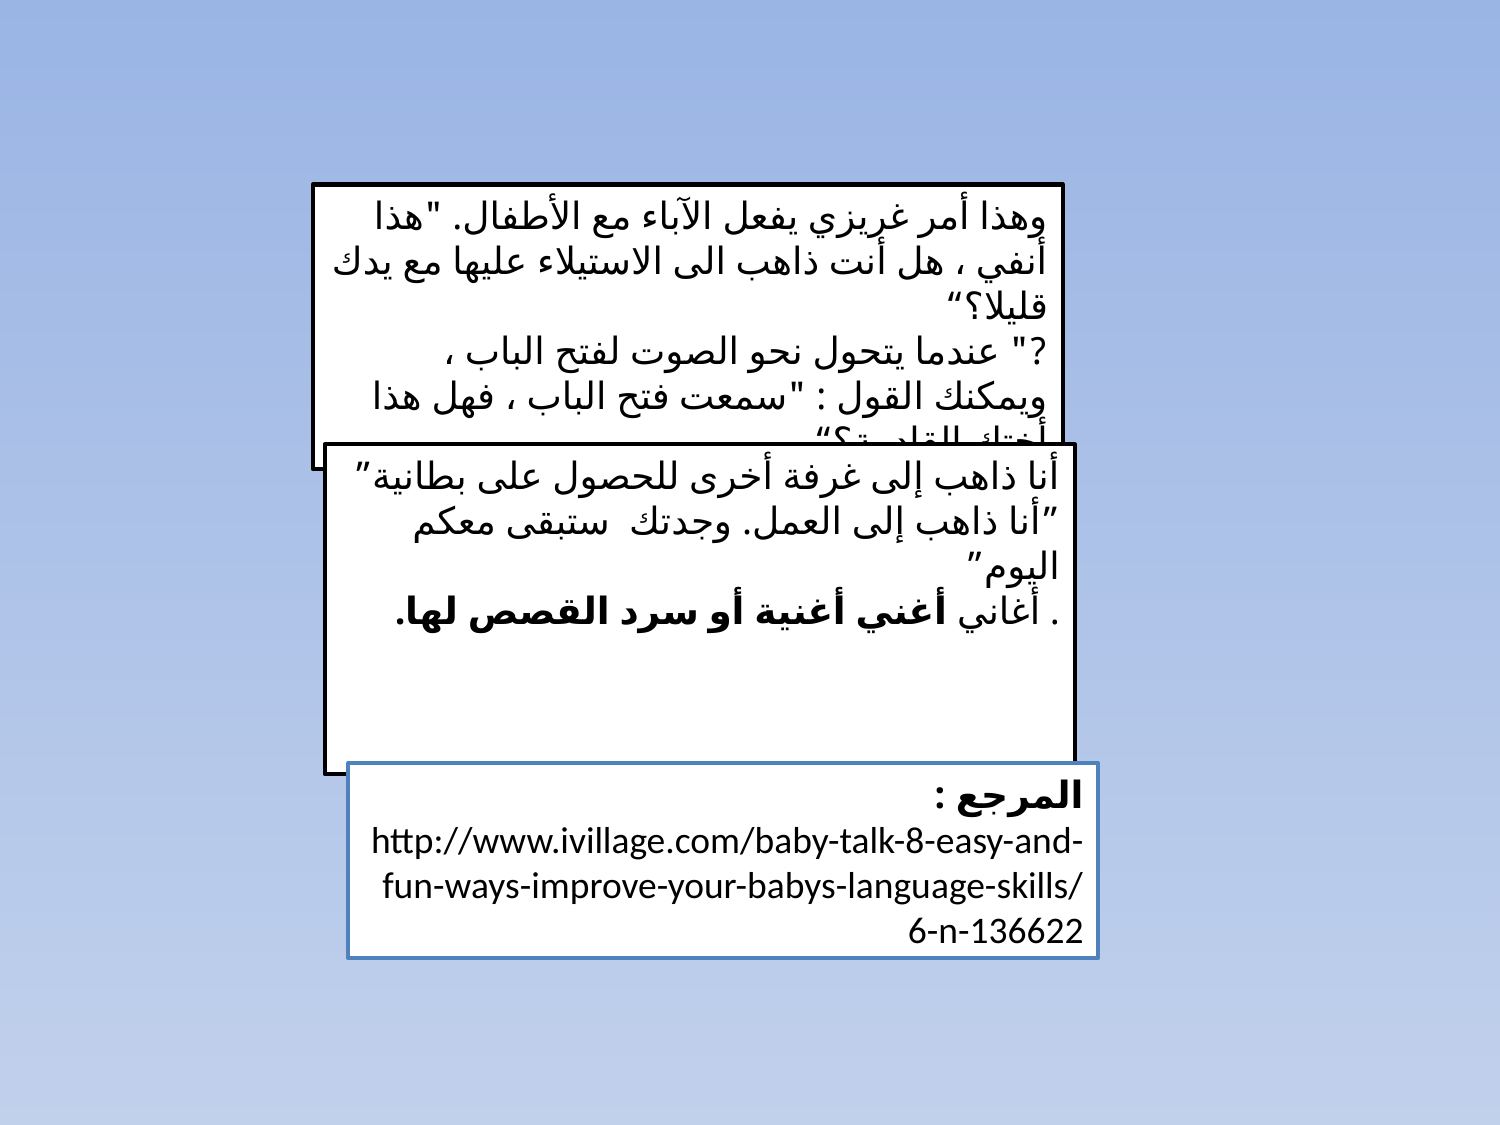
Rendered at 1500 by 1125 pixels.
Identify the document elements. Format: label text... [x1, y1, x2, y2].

text_box وهذا أمر غريزي يفعل الآباء مع الأطفال. "هذا أنفي ، هل أنت ذاهب الى الاستيلاء عليها مع يدك قليلا؟“ ?" عندما يتحول نحو الصوت لفتح الباب ، ويمكنك القول : "سمعت فتح الباب ، فهل هذا أختك القادمة؟“ [311, 182, 1065, 471]
text_box أنا ذاهب إلى غرفة أخرى للحصول على بطانية” ”أنا ذاهب إلى العمل. وجدتك ستبقى معكم اليوم” . أغاني أغني أغنية أو سرد القصص لها. [323, 442, 1077, 776]
text_box المرجع : http://www.ivillage.com/baby-talk-8-easy-and-fun-ways-improve-your-babys-language-skills/6-n-136622 [346, 761, 1100, 960]
